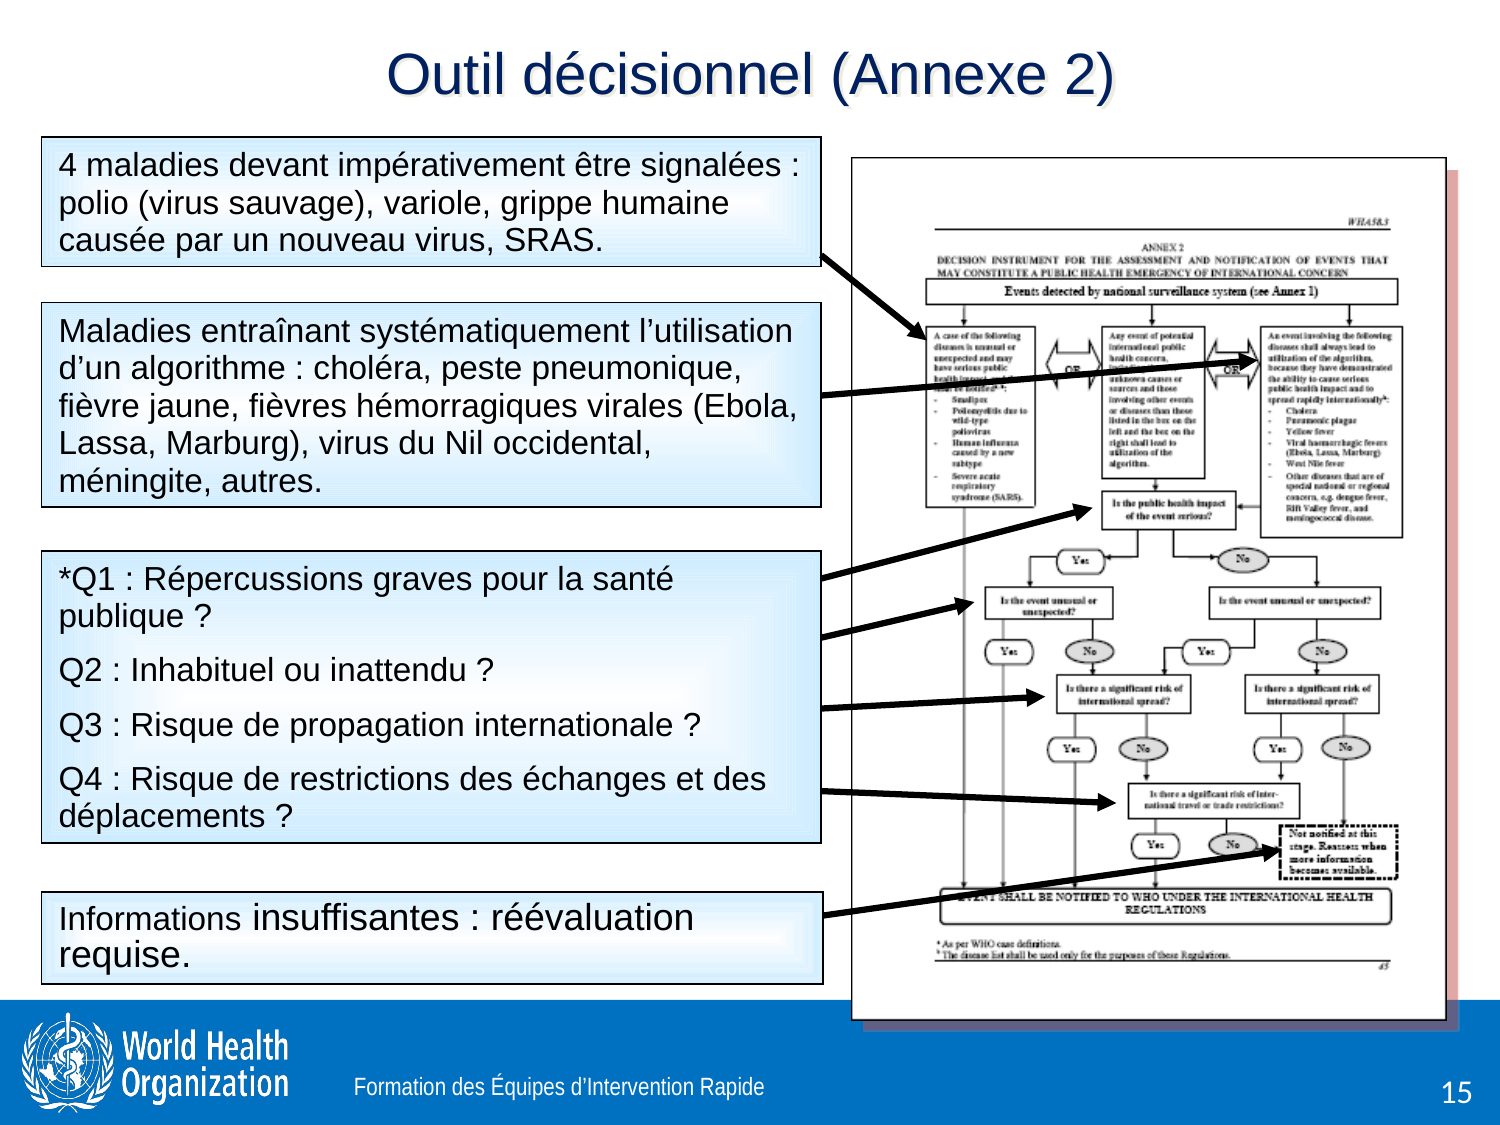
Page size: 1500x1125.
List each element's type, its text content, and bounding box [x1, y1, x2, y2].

picture [21, 1012, 288, 1113]
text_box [41, 136, 928, 302]
title Outil décisionnel (Annexe 2) [76, 15, 1427, 128]
picture [850, 157, 1448, 1021]
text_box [41, 849, 1282, 986]
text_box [41, 302, 1258, 510]
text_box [41, 507, 1117, 849]
